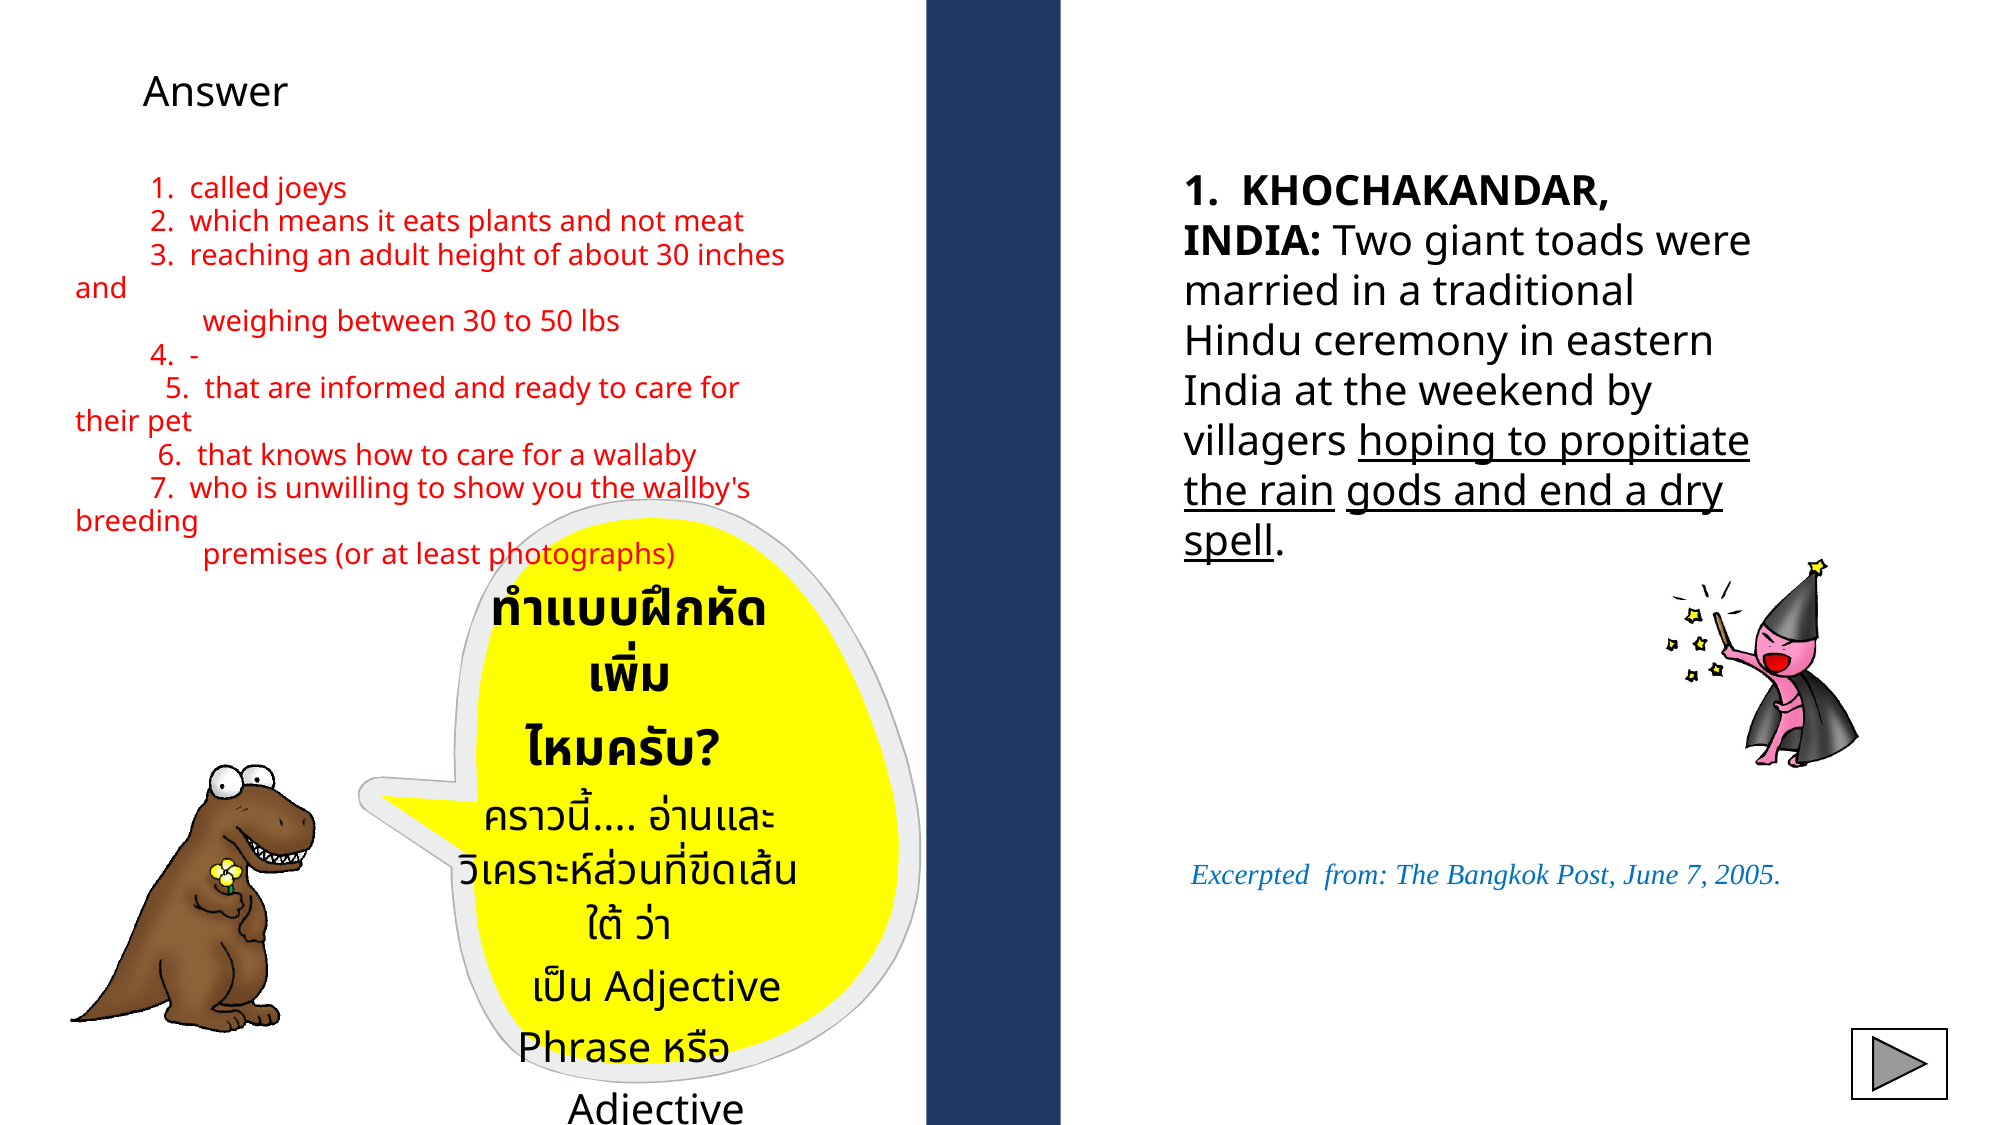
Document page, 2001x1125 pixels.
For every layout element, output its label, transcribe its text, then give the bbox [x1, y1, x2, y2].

table_header ทำแบบฝึกหัดเพิ่ม ไหมครับ? คราวนี้.... อ่านและวิเคราะห์ส่วนที่ขีดเส้นใต้ ว่า เป็น Adjective Phrase หรือ Adjective Clause นะคราปๆๆ [434, 1073, 825, 1125]
picture [55, 723, 353, 1049]
text_box [1851, 1028, 1948, 1100]
text_box [925, 0, 1062, 1125]
text_box 1. KHOCHAKANDAR, INDIA: Two giant toads were married in a traditional Hindu ceremony in eastern India at the weekend by villagers hoping to propitiate the rain gods and end a dry spell. [1168, 156, 1768, 622]
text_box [347, 509, 932, 1073]
text_box 1. called joeys 2. which means it eats plants and not meat 3. reaching an adult height of about 30 inches and weighing between 30 to 50 lbs 4. - 5. that are informed and ready to care for their pet 6. that knows how to care for a wallaby 7. who is unwilling to show you the wallby's breeding premises (or at least photographs) [60, 163, 819, 612]
text_box Answer [90, 57, 819, 163]
picture [1637, 539, 1900, 796]
text_box Excerpted from: The Bangkok Post, June 7, 2005. [1168, 847, 2000, 923]
